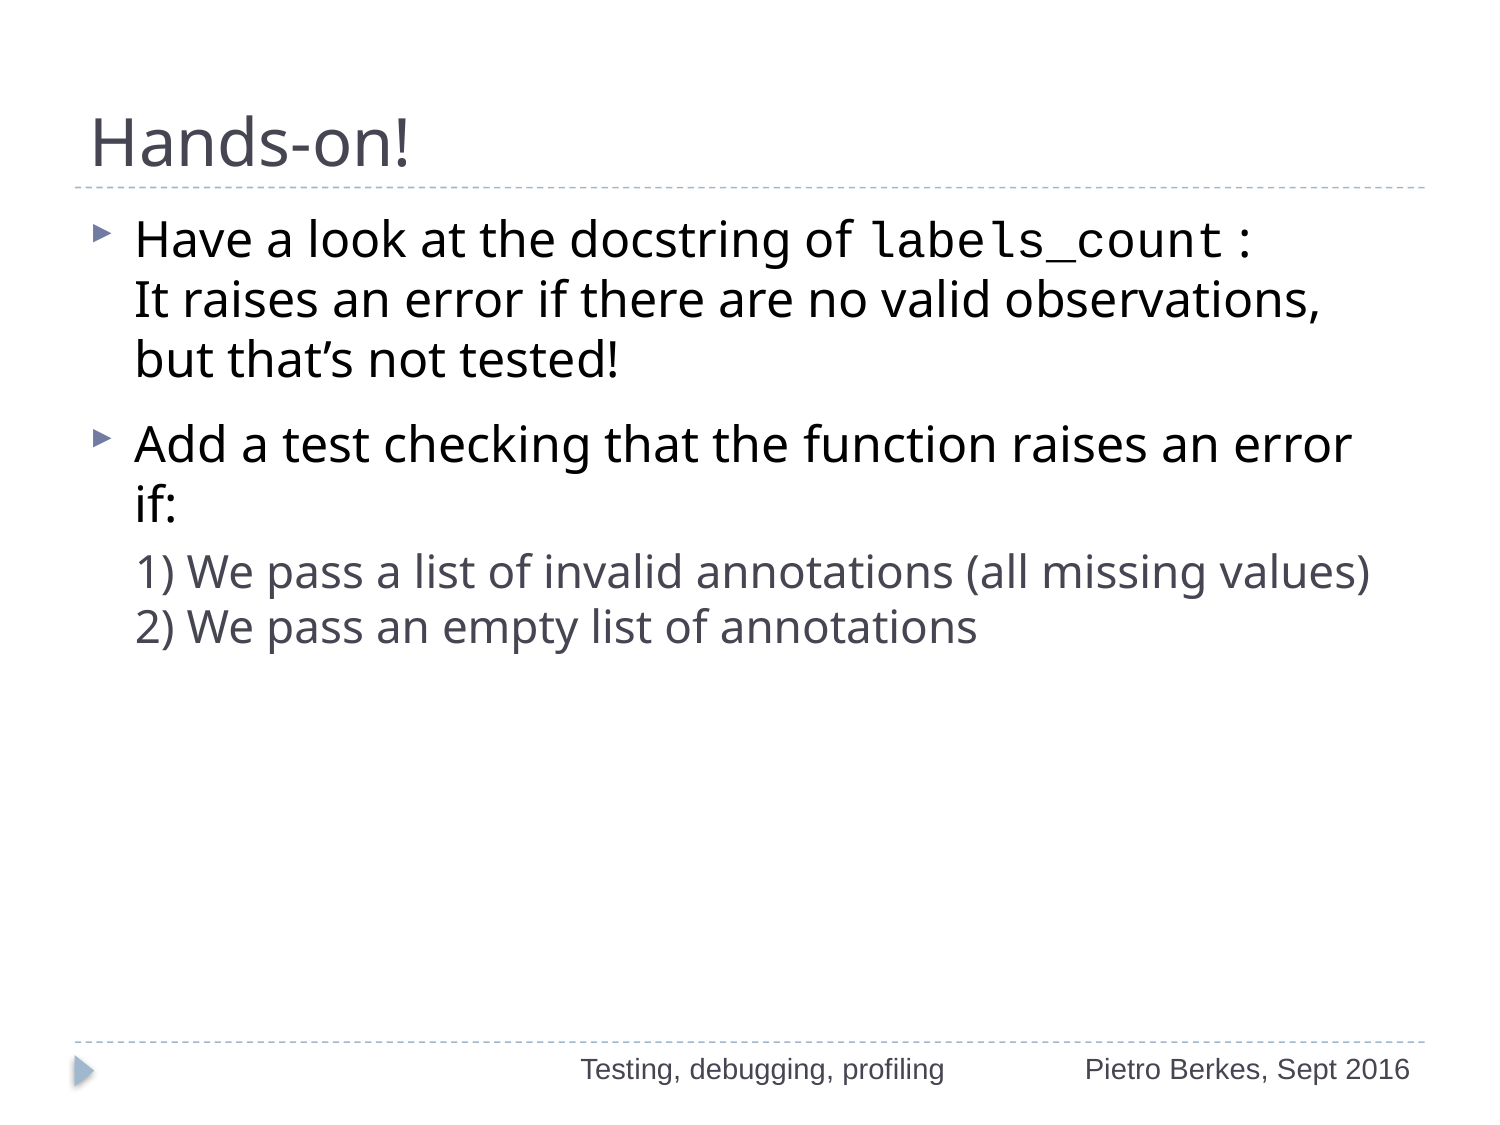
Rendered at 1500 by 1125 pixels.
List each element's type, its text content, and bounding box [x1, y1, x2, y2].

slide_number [1051, 1042, 1426, 1103]
title Hands-on! [75, 24, 1425, 188]
list Have a look at the docstring of labels_count : It raises an error if there are no valid observations, but that’s not tested! Add a test checking that the function raises an error if: 1) We pass a list of invalid annotations (all missing values) 2) We pass an empty list of annotations [75, 200, 1425, 1010]
footer Testing, debugging, profiling [475, 1042, 1051, 1103]
